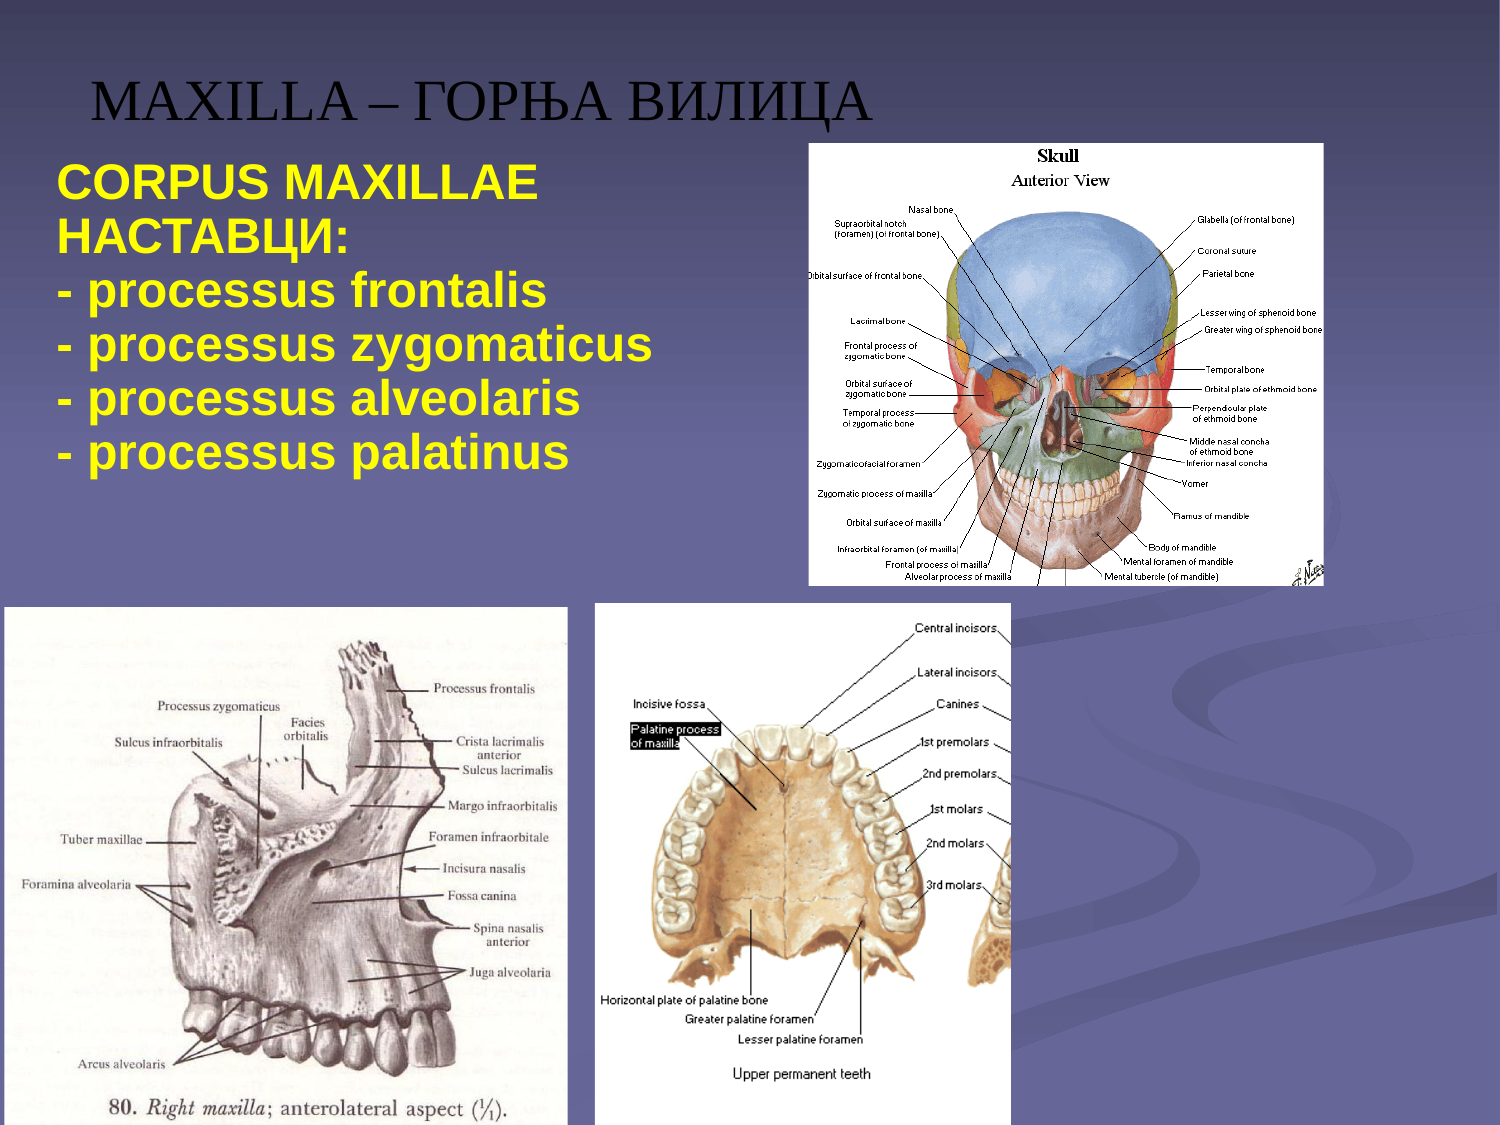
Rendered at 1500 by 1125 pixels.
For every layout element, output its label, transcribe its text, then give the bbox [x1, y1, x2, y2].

picture [594, 603, 1012, 1125]
picture [808, 142, 1324, 586]
picture [4, 607, 568, 1125]
list CORPUS MAXILLAE НАСТАВЦИ: - processus frontalis - processus zygomaticus - processus alveolaris - processus palatinus [41, 148, 1459, 1083]
title MAXILLA – ГОРЊА ВИЛИЦА [75, 45, 1425, 148]
